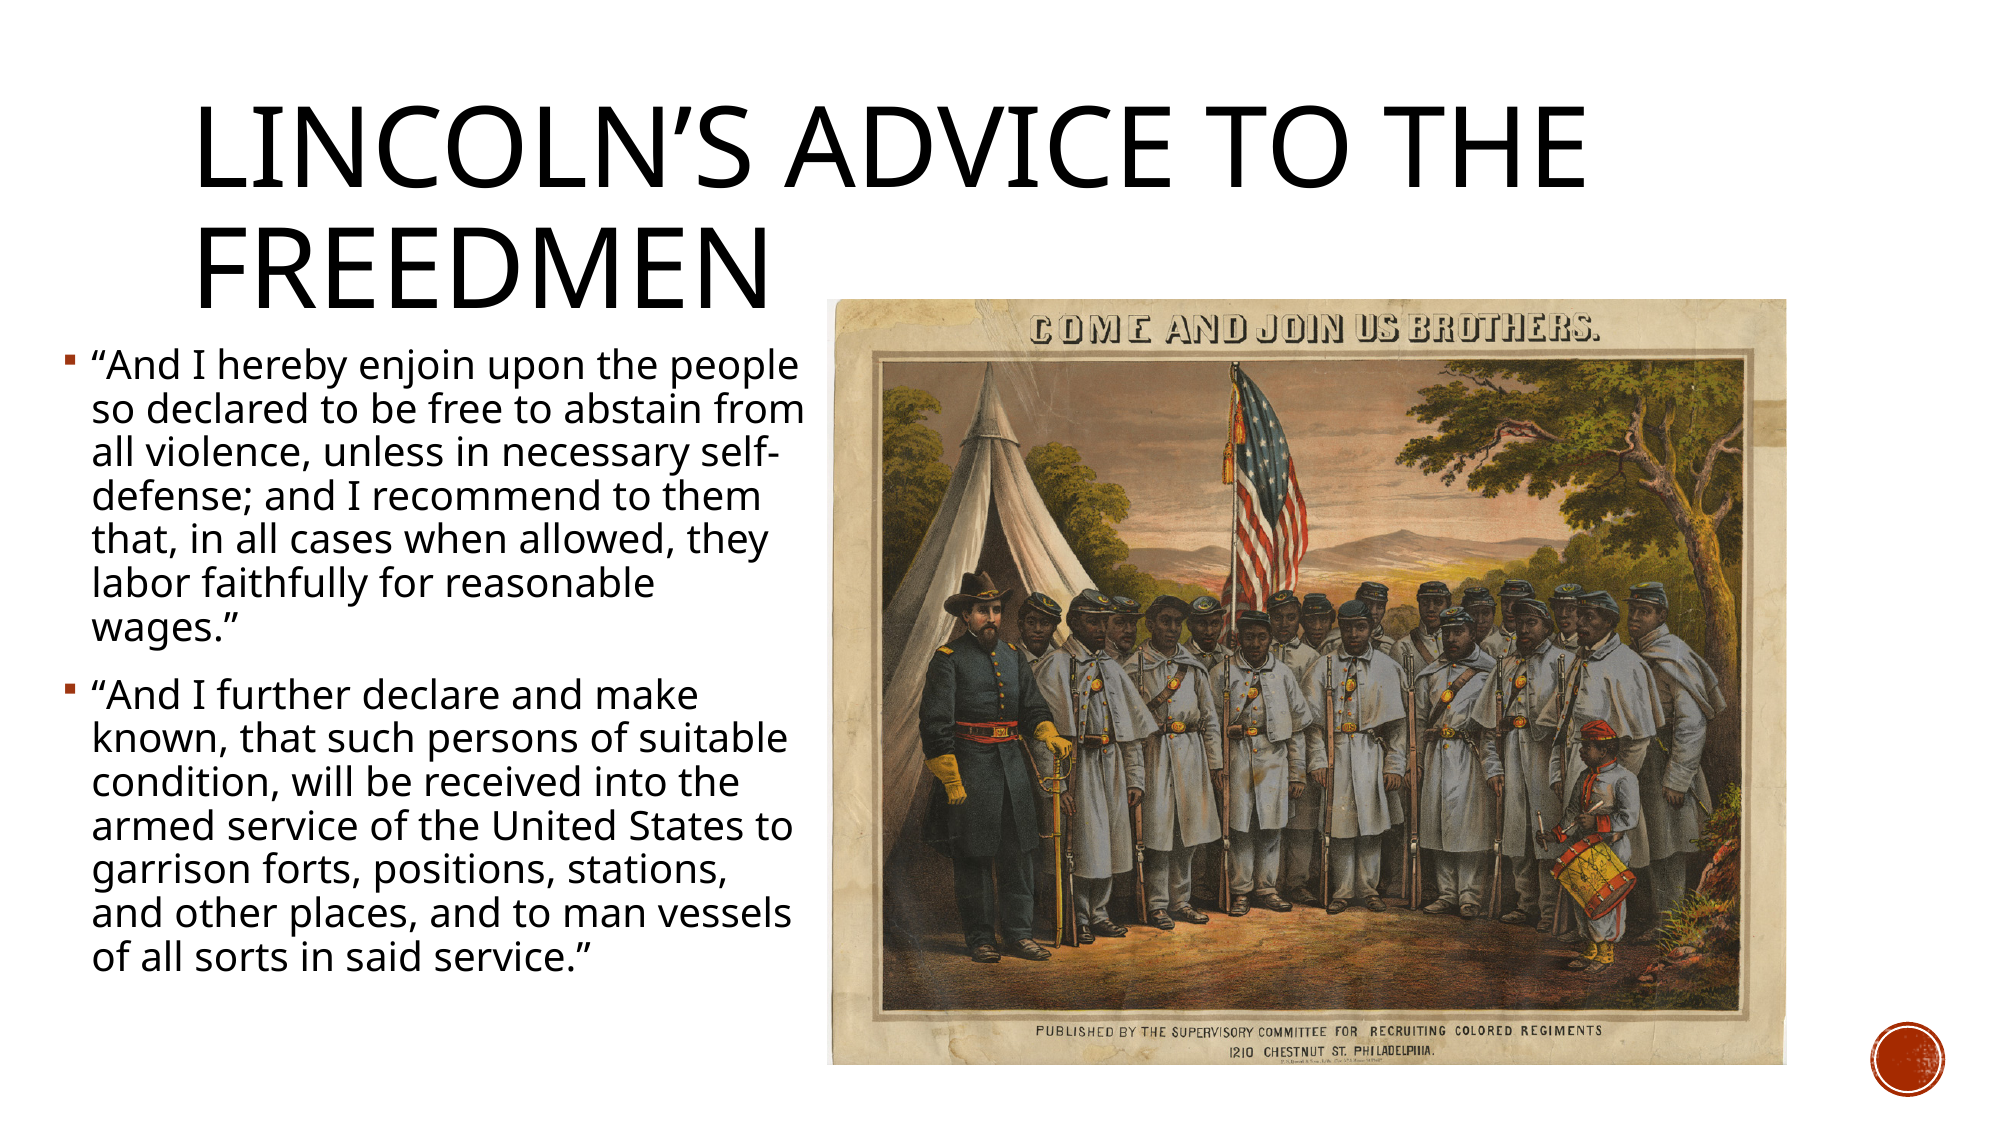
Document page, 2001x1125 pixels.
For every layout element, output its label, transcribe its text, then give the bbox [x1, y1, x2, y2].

title Lincoln’s Advice to the Freedmen [175, 79, 1826, 344]
list “And I hereby enjoin upon the people so declared to be free to abstain from all violence, unless in necessary self-defense; and I recommend to them that, in all cases when allowed, they labor faithfully for reasonable wages.” “And I further declare and make known, that such persons of suitable condition, will be received into the armed service of the United States to garrison forts, positions, stations, and other places, and to man vessels of all sorts in said service.” [47, 337, 826, 990]
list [830, 302, 1784, 1063]
